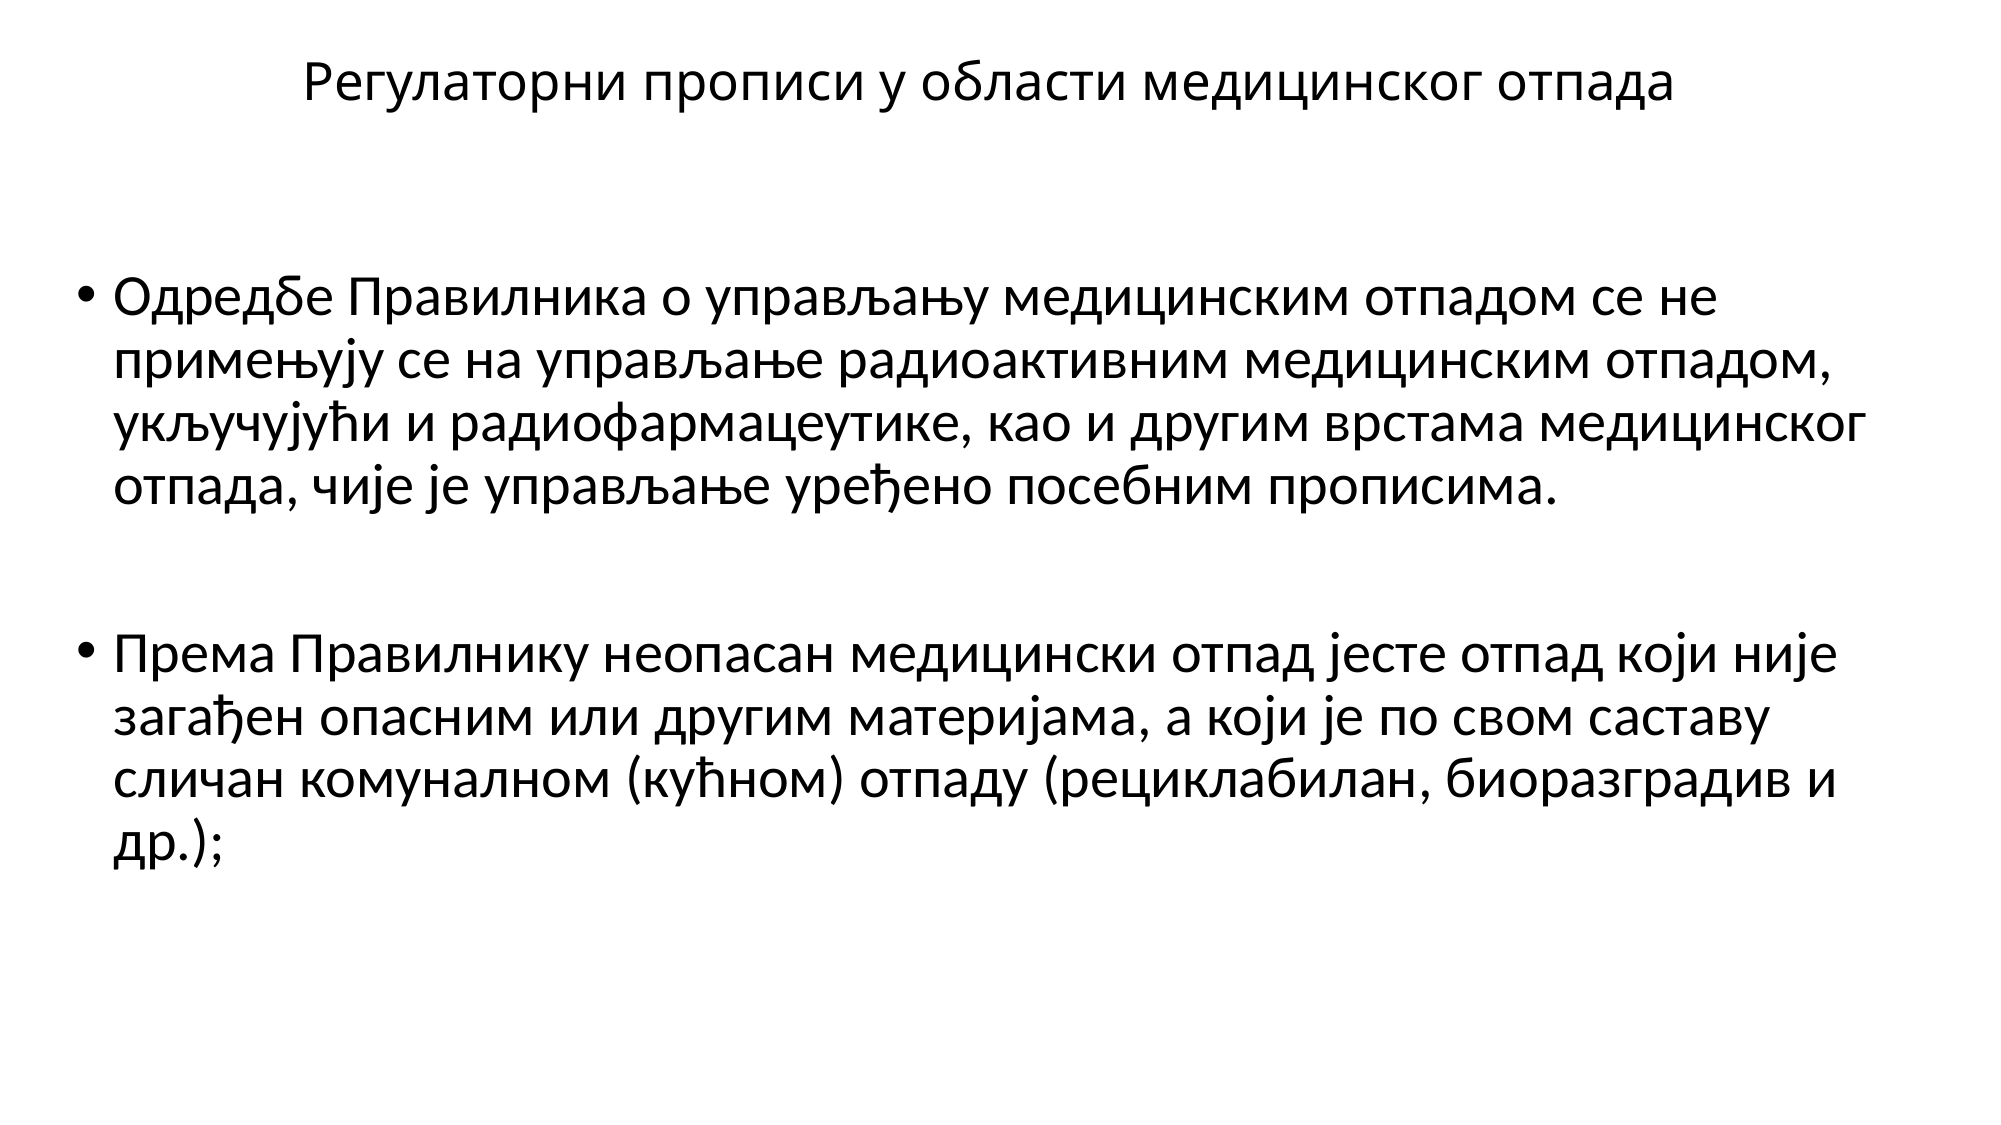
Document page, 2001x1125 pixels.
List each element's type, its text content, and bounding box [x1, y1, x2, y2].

list Одредбе Правилника о управљању медицинским отпадом се не примењују се на управљање радиоактивним медицинским отпадом, укључујући и радиофармацеутике, као и другим врстама медицинског отпада, чије је управљање уређено посебним прописима. Према Правилнику неопасан медицински отпад јесте отпад који није загађен опасним или другим материјама, а који је по свом саставу сличан комуналном (кућном) отпаду (рециклабилан, биоразградив и др.); [61, 257, 1946, 1086]
title Регулаторни прописи у области медицинског отпада [126, 30, 1852, 138]
